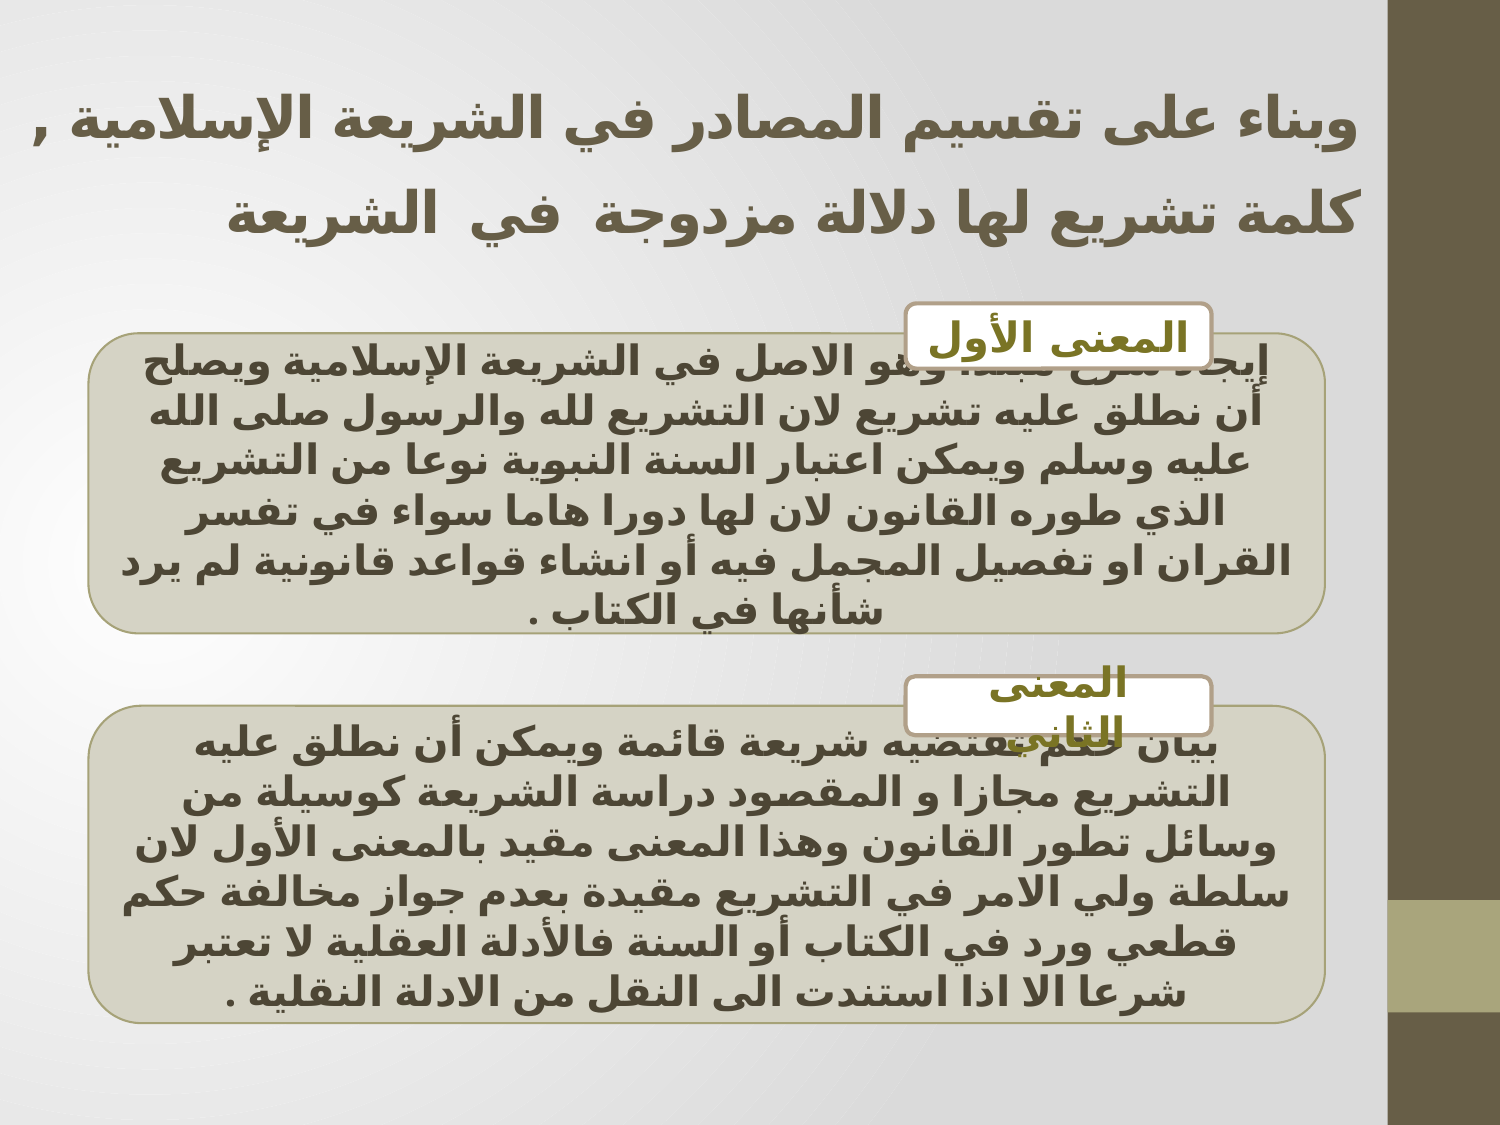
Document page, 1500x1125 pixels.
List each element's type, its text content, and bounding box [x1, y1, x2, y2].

text_box المعنى الأول [903, 301, 1214, 371]
text_box إيجاد شرع مبتدأ وهو الاصل في الشريعة الإسلامية ويصلح أن نطلق عليه تشريع لان التشريع لله والرسول صلى الله عليه وسلم ويمكن اعتبار السنة النبوية نوعا من التشريع الذي طوره القانون لان لها دورا هاما سواء في تفسر القران او تفصيل المجمل فيه أو انشاء قواعد قانونية لم يرد شأنها في الكتاب . [87, 332, 1326, 635]
title وبناء على تقسيم المصادر في الشريعة الإسلامية , كلمة تشريع لها دلالة مزدوجة في الشريعة [0, 71, 1376, 259]
text_box المعنى الثاني [903, 674, 1214, 738]
text_box بيان حكم تقتضيه شريعة قائمة ويمكن أن نطلق عليه التشريع مجازا و المقصود دراسة الشريعة كوسيلة من وسائل تطور القانون وهذا المعنى مقيد بالمعنى الأول لان سلطة ولي الامر في التشريع مقيدة بعدم جواز مخالفة حكم قطعي ورد في الكتاب أو السنة فالأدلة العقلية لا تعتبر شرعا الا اذا استندت الى النقل من الادلة النقلية . [87, 704, 1326, 1025]
